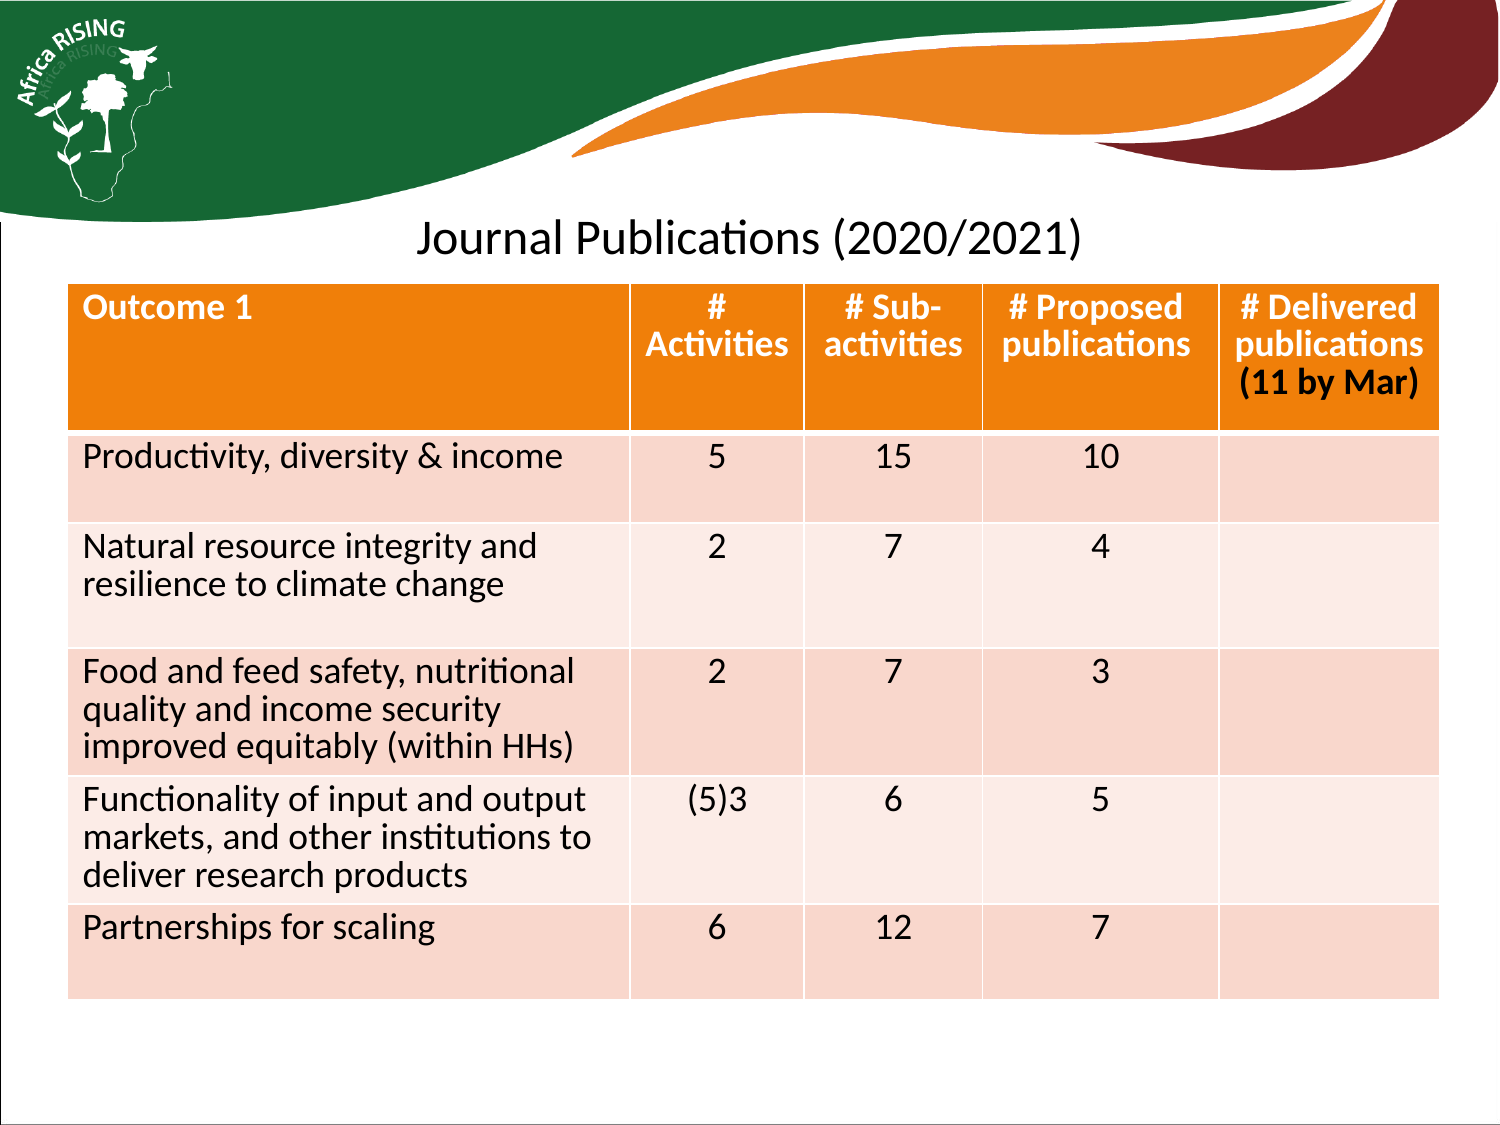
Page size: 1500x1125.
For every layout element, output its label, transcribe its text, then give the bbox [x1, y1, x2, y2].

table_cell Productivity, diversity & income [68, 436, 629, 522]
text_box Journal Publications (2020/2021) [67, 197, 1433, 272]
table_cell Functionality of input and output markets, and other institutions to deliver research products [68, 777, 629, 903]
table_cell [1220, 905, 1439, 999]
table_cell 12 [805, 905, 982, 999]
table_cell 10 [983, 436, 1218, 522]
table_cell 5 [631, 436, 803, 522]
table_cell (5)3 [631, 777, 803, 903]
table_cell 7 [805, 524, 982, 647]
table_cell 3 [983, 649, 1218, 775]
table_cell Partnerships for scaling [68, 905, 629, 999]
table_cell [1220, 524, 1439, 647]
table_cell [1220, 777, 1439, 903]
table_cell 7 [805, 649, 982, 775]
table_cell 2 [631, 649, 803, 775]
table_cell 6 [805, 777, 982, 903]
table_header # Activities [631, 284, 803, 430]
table_cell 2 [631, 524, 803, 647]
table_cell 4 [983, 524, 1218, 647]
table_header # Delivered publications (11 by Mar) [1220, 284, 1439, 430]
table_cell [1220, 436, 1439, 522]
table_header # Sub-activities [805, 284, 982, 430]
table_cell 15 [805, 436, 982, 522]
table_cell Natural resource integrity and resilience to climate change [68, 524, 629, 647]
table_header Outcome 1 [68, 284, 629, 430]
table_cell 5 [983, 777, 1218, 903]
table_header # Proposed publications [983, 284, 1218, 430]
table_cell 6 [631, 905, 803, 999]
picture [0, 0, 1500, 1125]
table_cell 7 [983, 905, 1218, 999]
table_cell Food and feed safety, nutritional quality and income security improved equitably (within HHs) [68, 649, 629, 775]
table_cell [1220, 649, 1439, 775]
